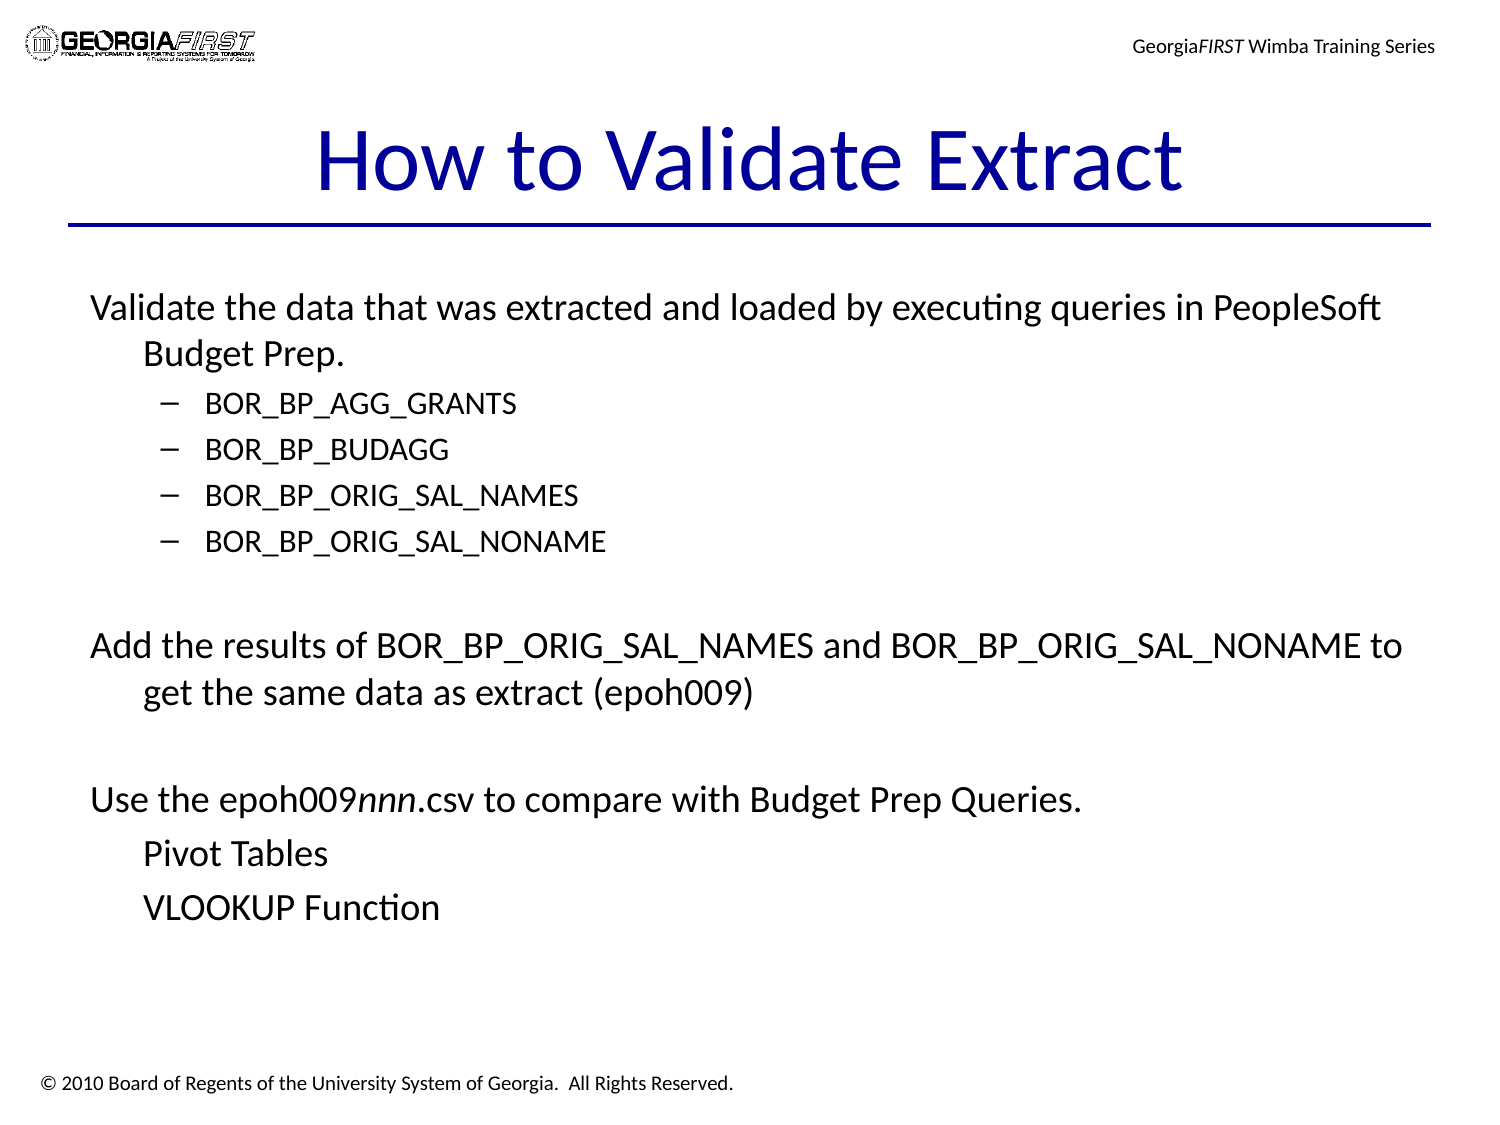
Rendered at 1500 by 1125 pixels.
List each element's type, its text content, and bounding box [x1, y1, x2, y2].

picture [24, 24, 255, 63]
title How to Validate Extract [75, 75, 1425, 233]
list Validate the data that was extracted and loaded by executing queries in PeopleSoft Budget Prep. BOR_BP_AGG_GRANTS BOR_BP_BUDAGG BOR_BP_ORIG_SAL_NAMES BOR_BP_ORIG_SAL_NONAME Add the results of BOR_BP_ORIG_SAL_NAMES and BOR_BP_ORIG_SAL_NONAME to get the same data as extract (epoh009) Use the epoh009nnn.csv to compare with Budget Prep Queries. Pivot Tables VLOOKUP Function [75, 275, 1438, 1125]
